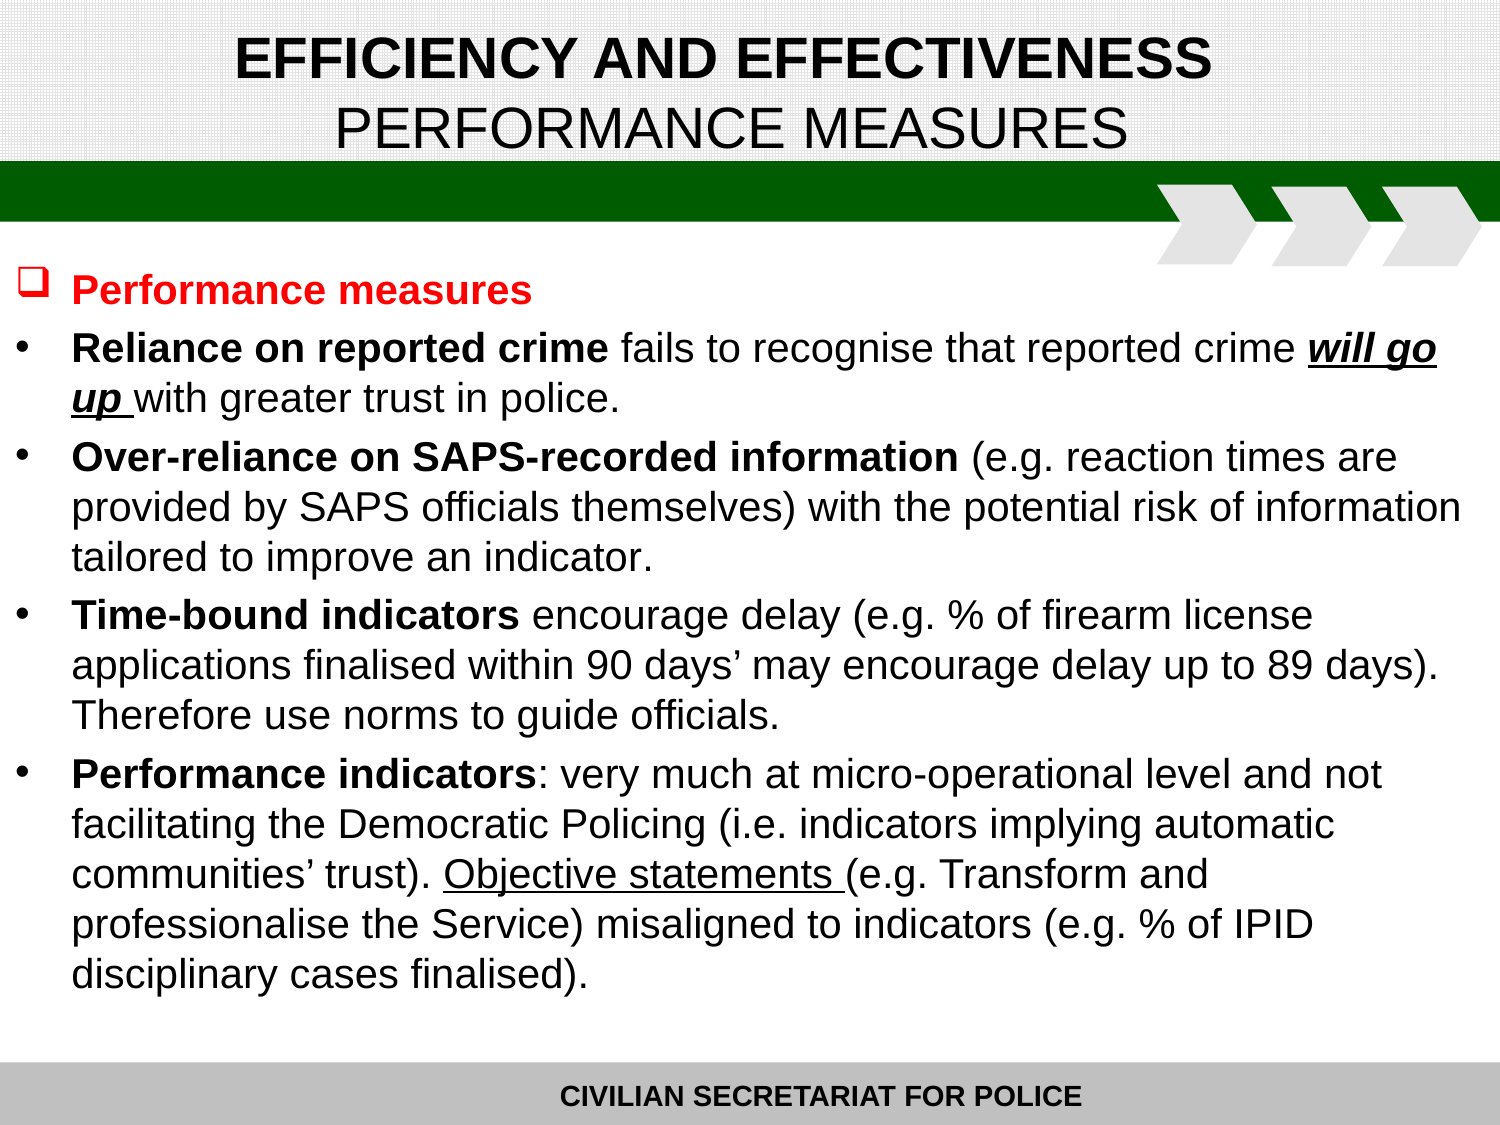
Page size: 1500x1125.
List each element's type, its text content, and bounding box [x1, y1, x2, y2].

title EFFICIENCY AND EFFECTIVENESS PERFORMANCE MEASURES [64, 30, 1415, 150]
list Performance measures Reliance on reported crime fails to recognise that reported crime will go up with greater trust in police. Over-reliance on SAPS-recorded information (e.g. reaction times are provided by SAPS officials themselves) with the potential risk of information tailored to improve an indicator. Time-bound indicators encourage delay (e.g. % of firearm license applications finalised within 90 days’ may encourage delay up to 89 days). Therefore use norms to guide officials. Performance indicators: very much at micro-operational level and not facilitating the Democratic Policing (i.e. indicators implying automatic communities’ trust). Objective statements (e.g. Transform and professionalise the Service) misaligned to indicators (e.g. % of IPID disciplinary cases finalised). [0, 255, 1500, 1059]
